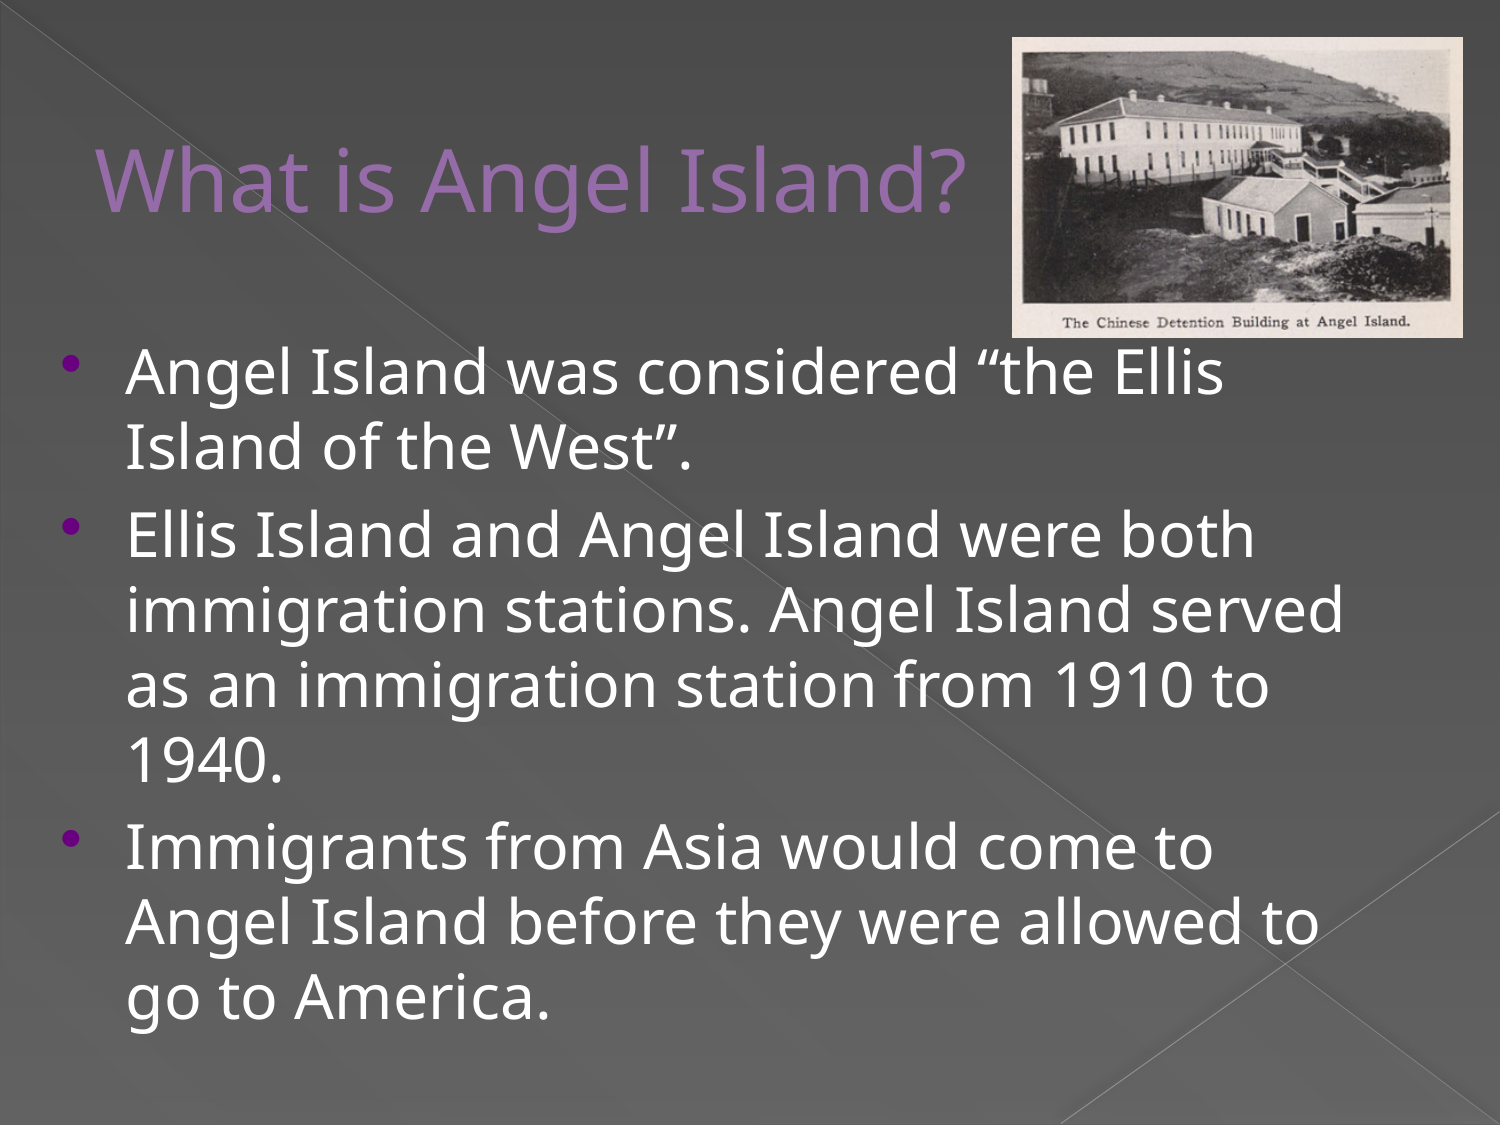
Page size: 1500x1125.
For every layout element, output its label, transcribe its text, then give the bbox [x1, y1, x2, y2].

picture [1012, 37, 1463, 339]
title What is Angel Island? [0, 62, 1002, 292]
list Angel Island was considered “the Ellis Island of the West”. Ellis Island and Angel Island were both immigration stations. Angel Island served as an immigration station from 1910 to 1940. Immigrants from Asia would come to Angel Island before they were allowed to go to America. [37, 324, 1388, 1075]
